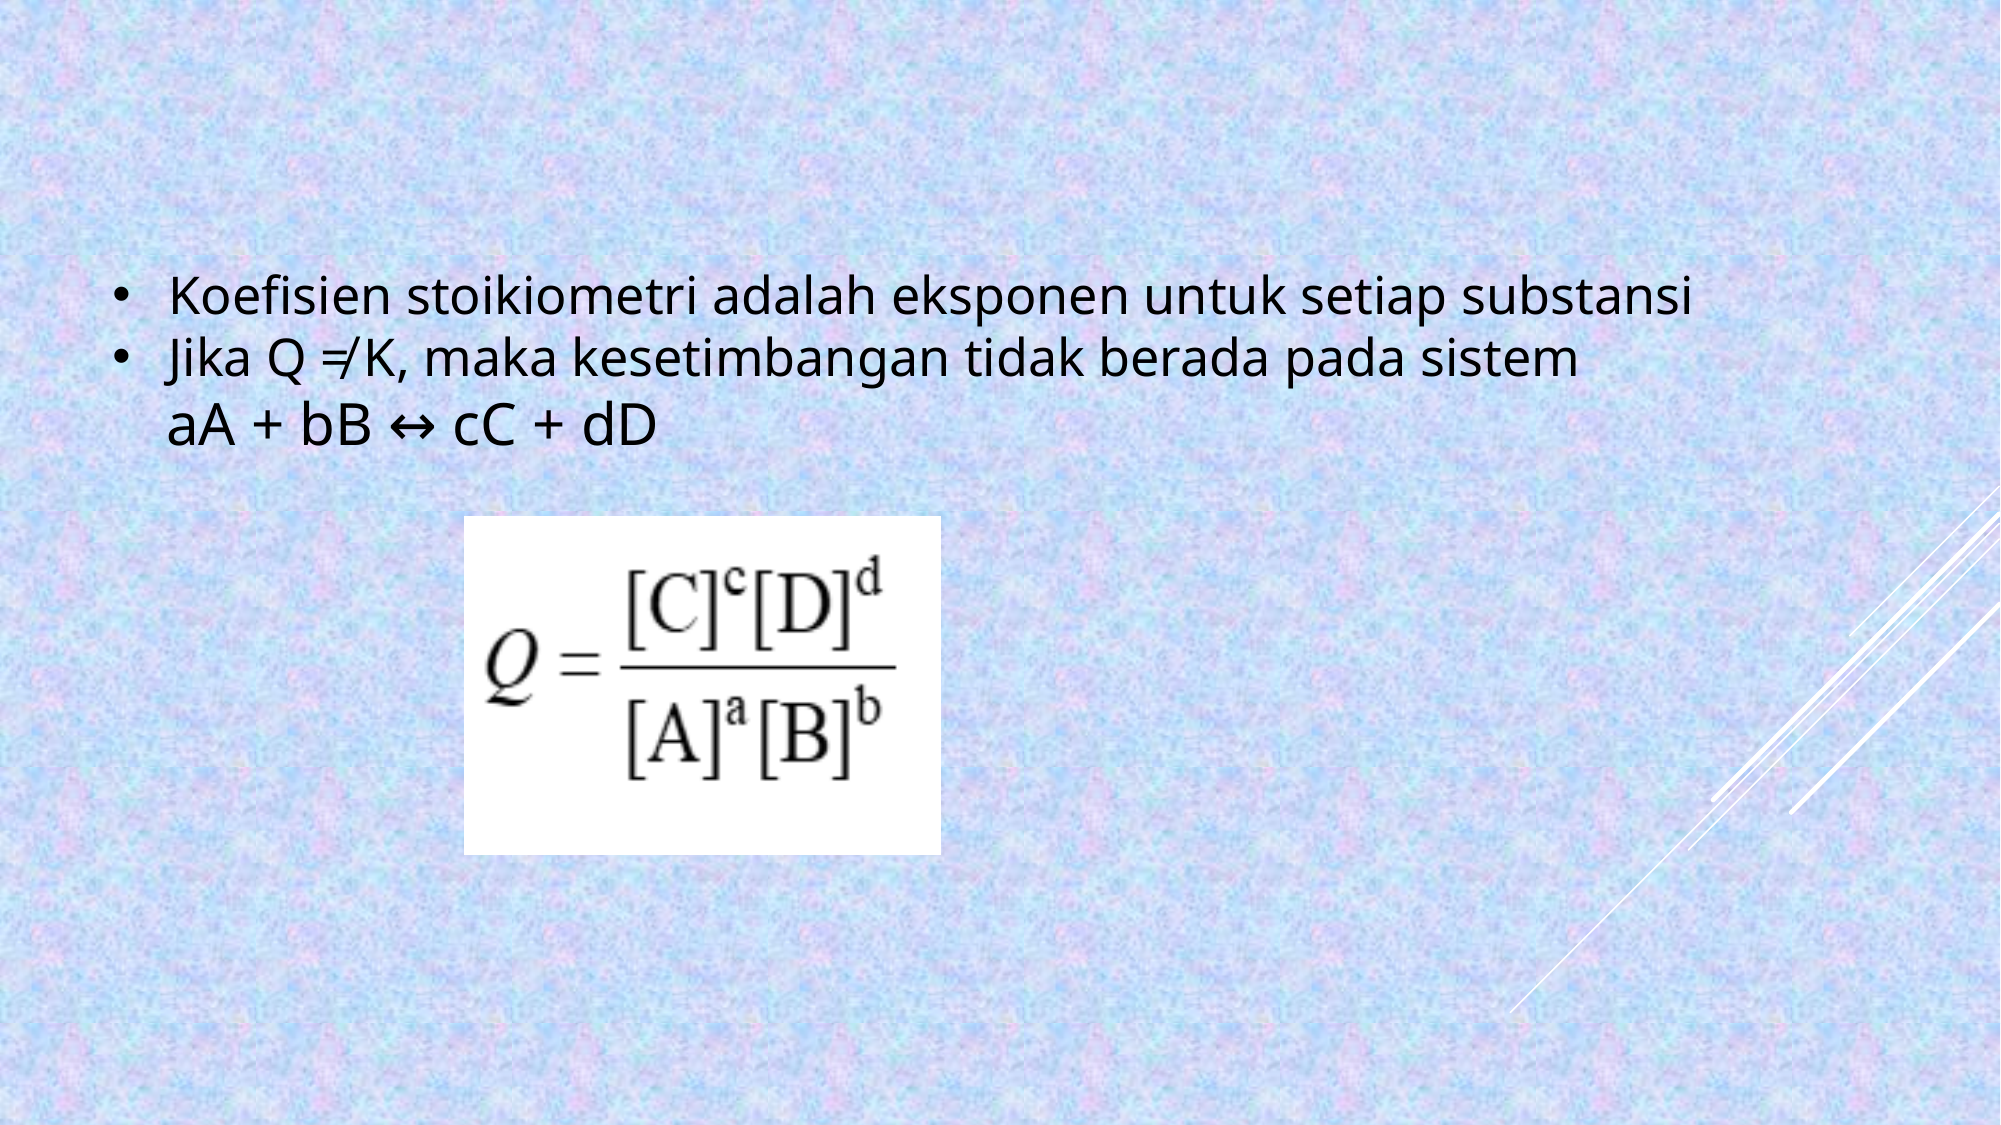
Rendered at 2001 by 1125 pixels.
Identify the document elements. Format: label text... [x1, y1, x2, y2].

text_box Koefisien stoikiometri adalah eksponen untuk setiap substansi Jika Q ≠ K, maka kesetimbangan tidak berada pada sistem aA + bB ↔ cC + dD [97, 254, 1850, 597]
picture [0, 0, 2001, 1125]
